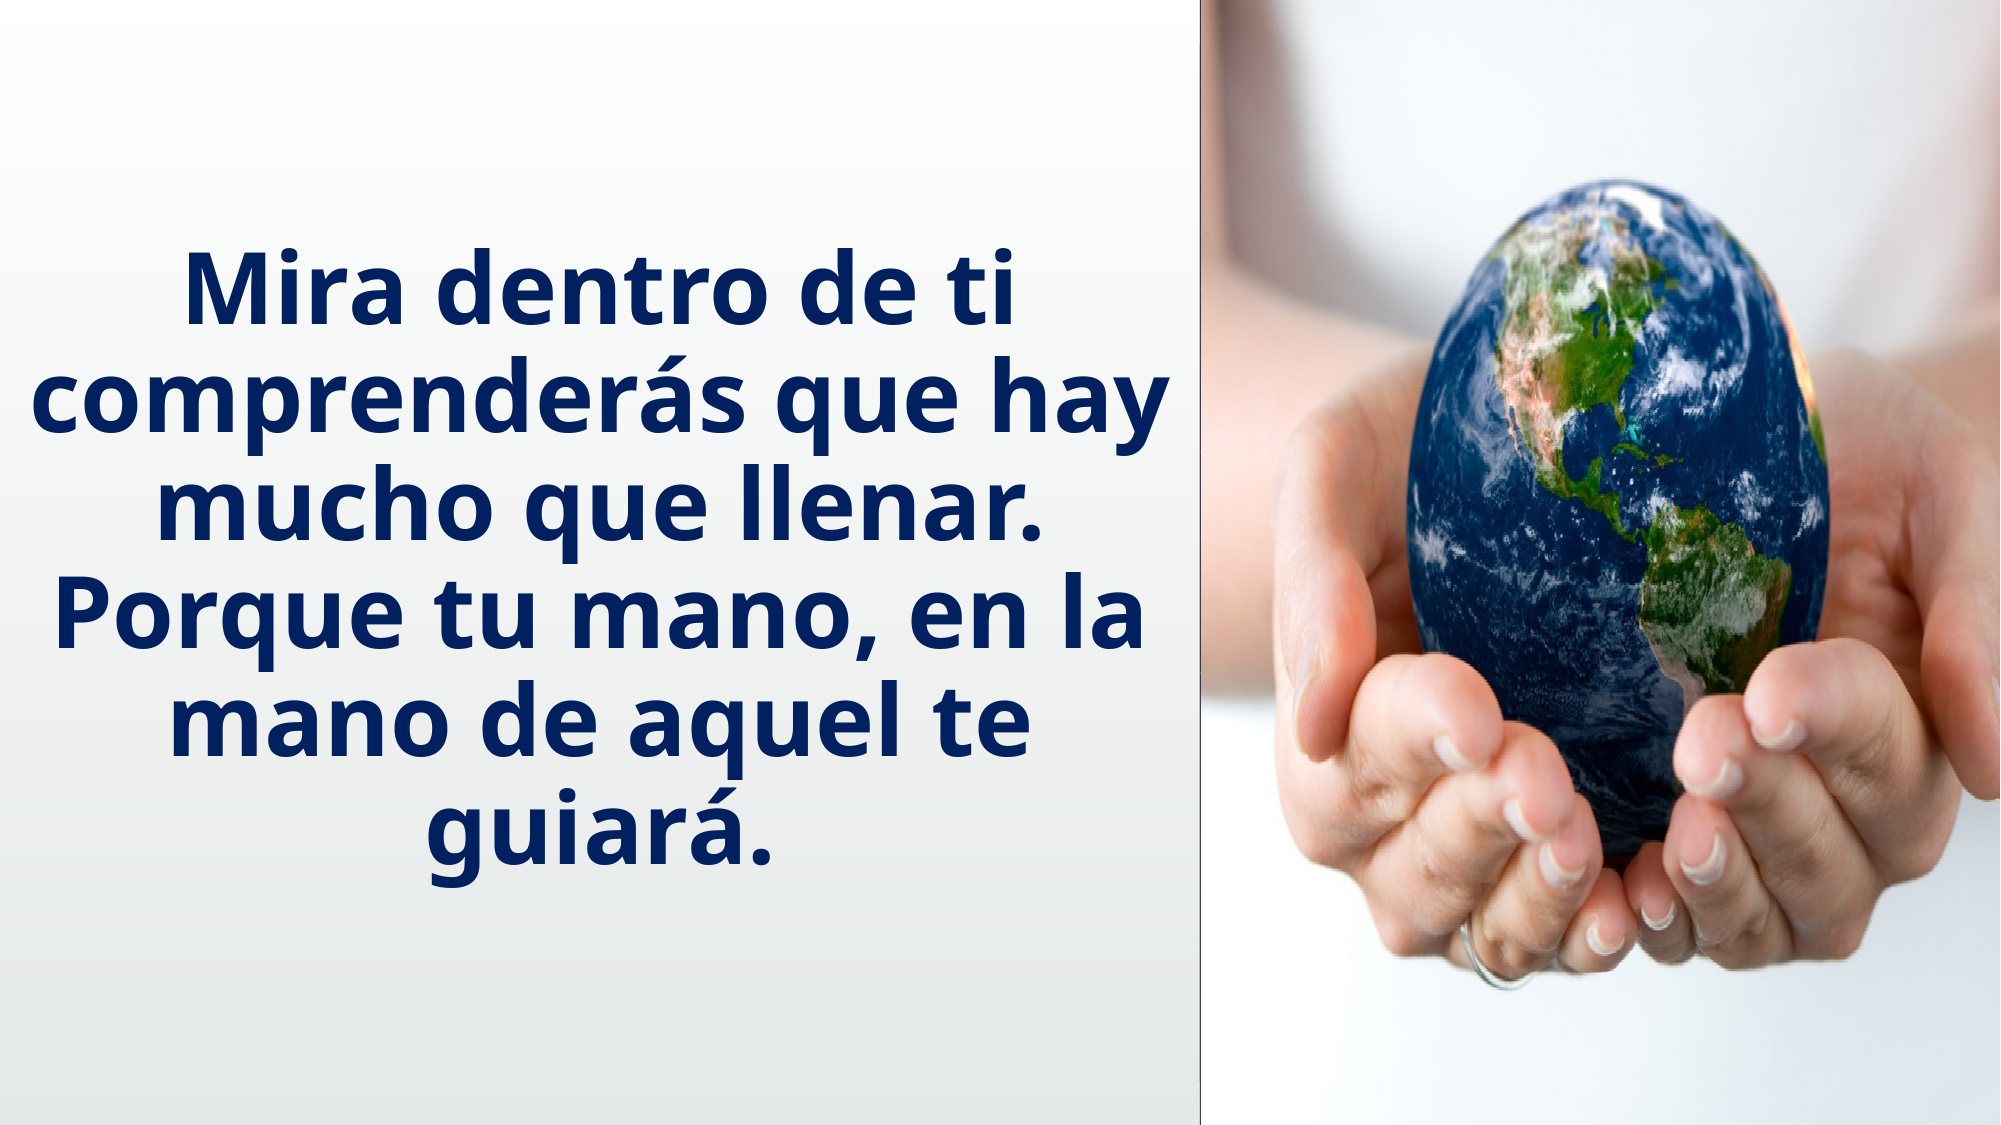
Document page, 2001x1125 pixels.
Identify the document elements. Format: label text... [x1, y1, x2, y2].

picture [1200, 0, 2000, 1125]
title Mira dentro de ti comprenderás que hay mucho que llenar. Porque tu mano, en la mano de aquel te guiará. [0, 0, 1200, 1125]
